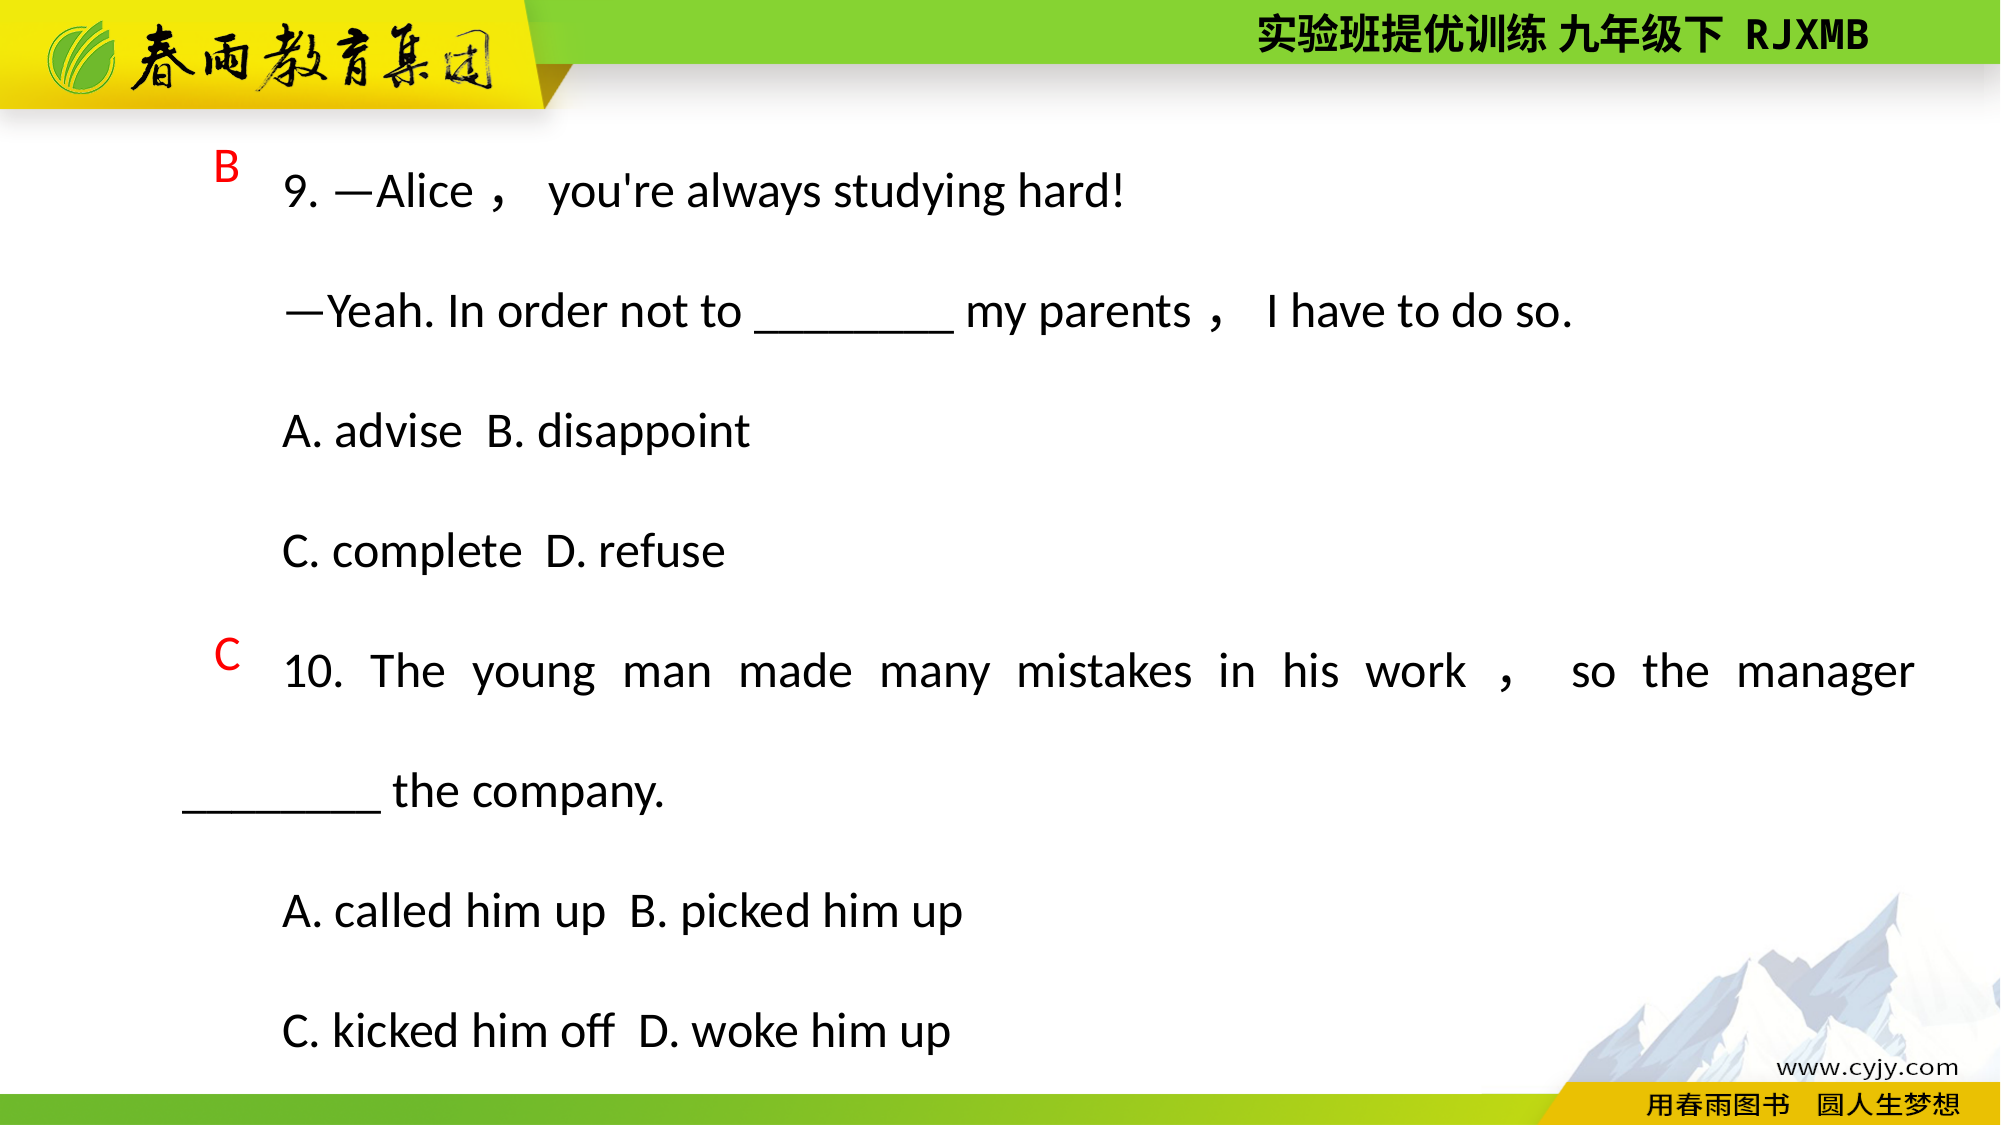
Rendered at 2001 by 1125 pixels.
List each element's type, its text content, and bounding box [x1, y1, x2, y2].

picture [0, 0, 2001, 1125]
text_box B [187, 125, 257, 200]
text_box 9. —Alice，you're always studying hard! —Yeah. In order not to ________ my parents，I have to do so. A. advise B. disappoint C. complete D. refuse 10. The young man made many mistakes in his work，so the manager ________ the company. A. called him up B. picked him up C. kicked him off D. woke him up [167, 90, 1931, 1066]
text_box C [199, 613, 257, 689]
